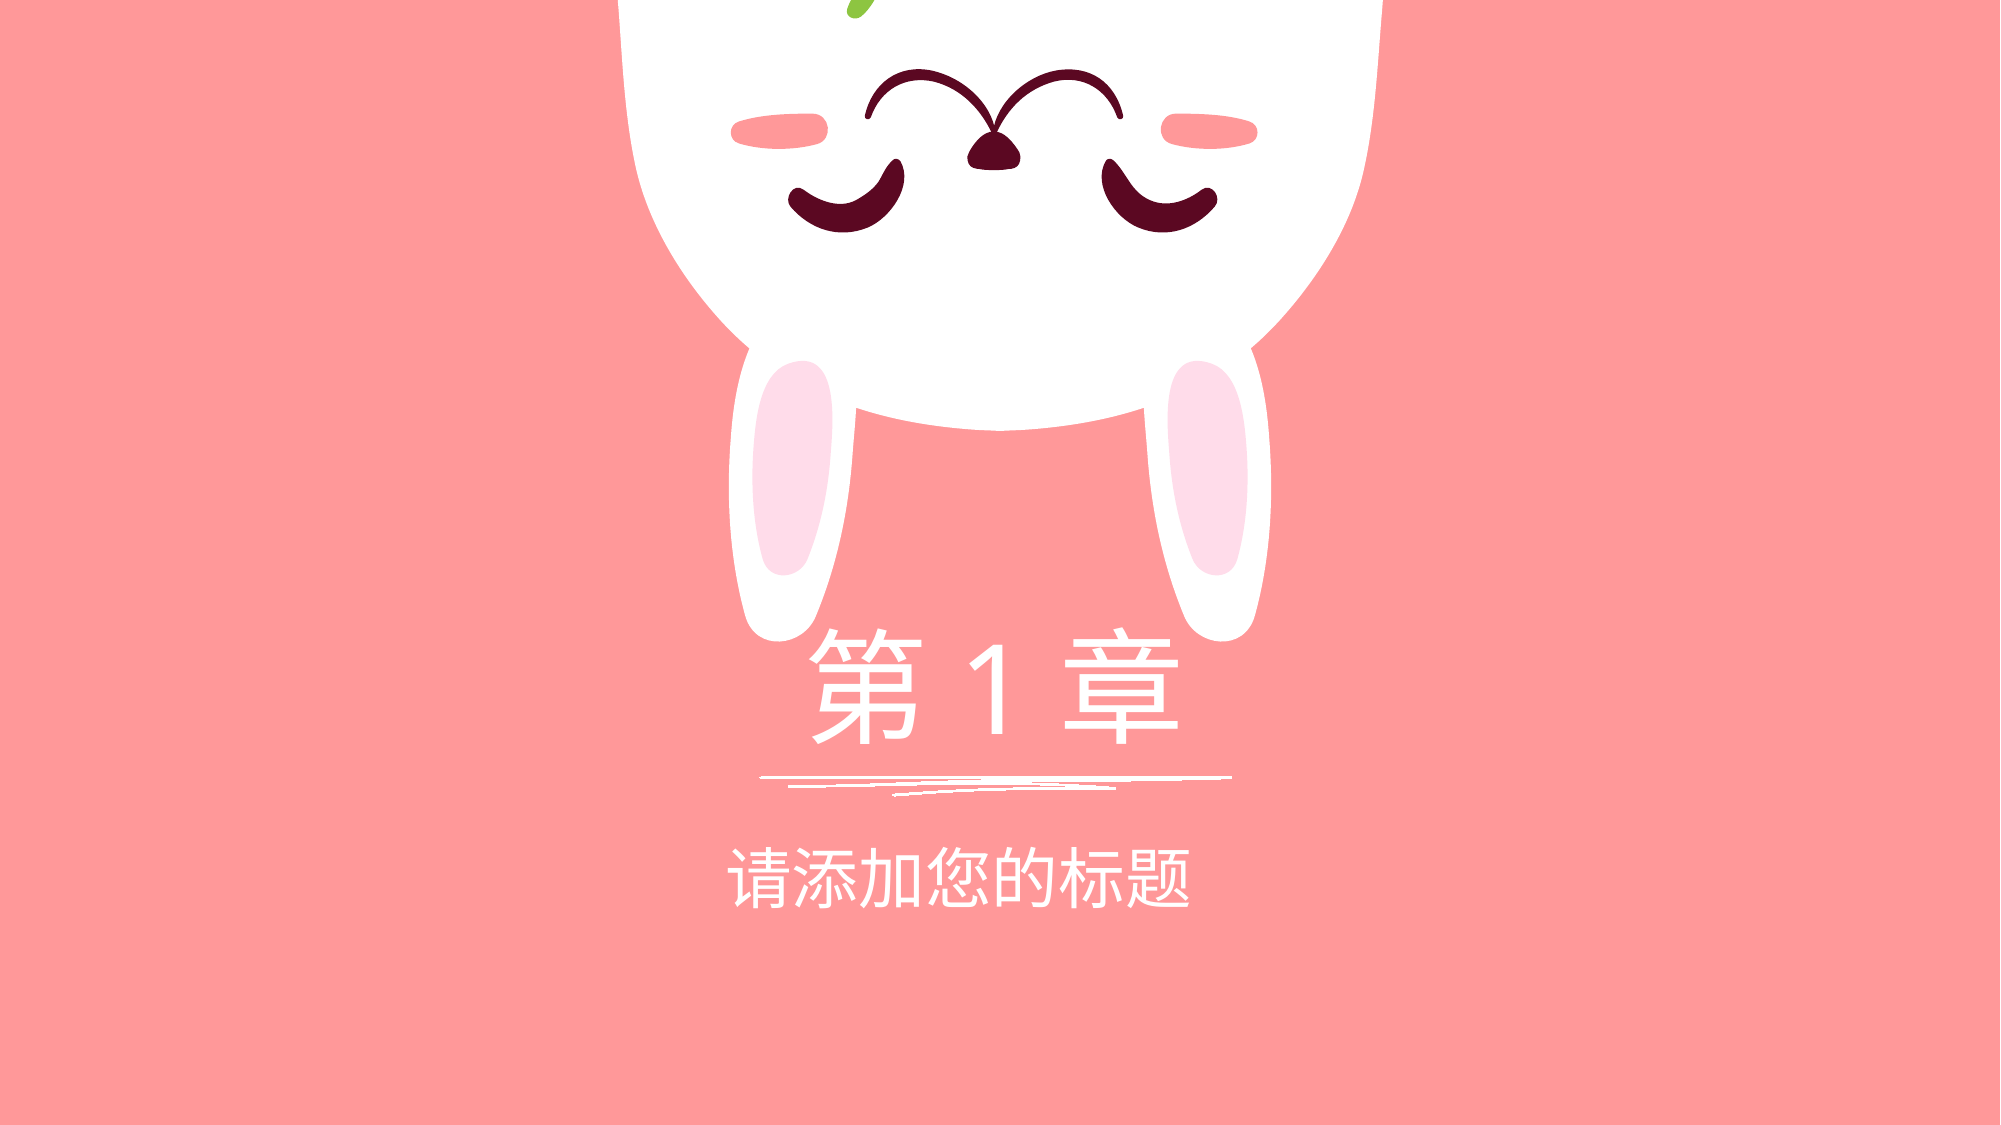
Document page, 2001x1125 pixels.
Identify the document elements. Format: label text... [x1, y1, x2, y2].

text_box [611, 0, 1389, 654]
text_box [759, 776, 1232, 797]
text_box 第1章 [741, 654, 1246, 743]
text_box 请添加您的标题 [710, 829, 1290, 925]
